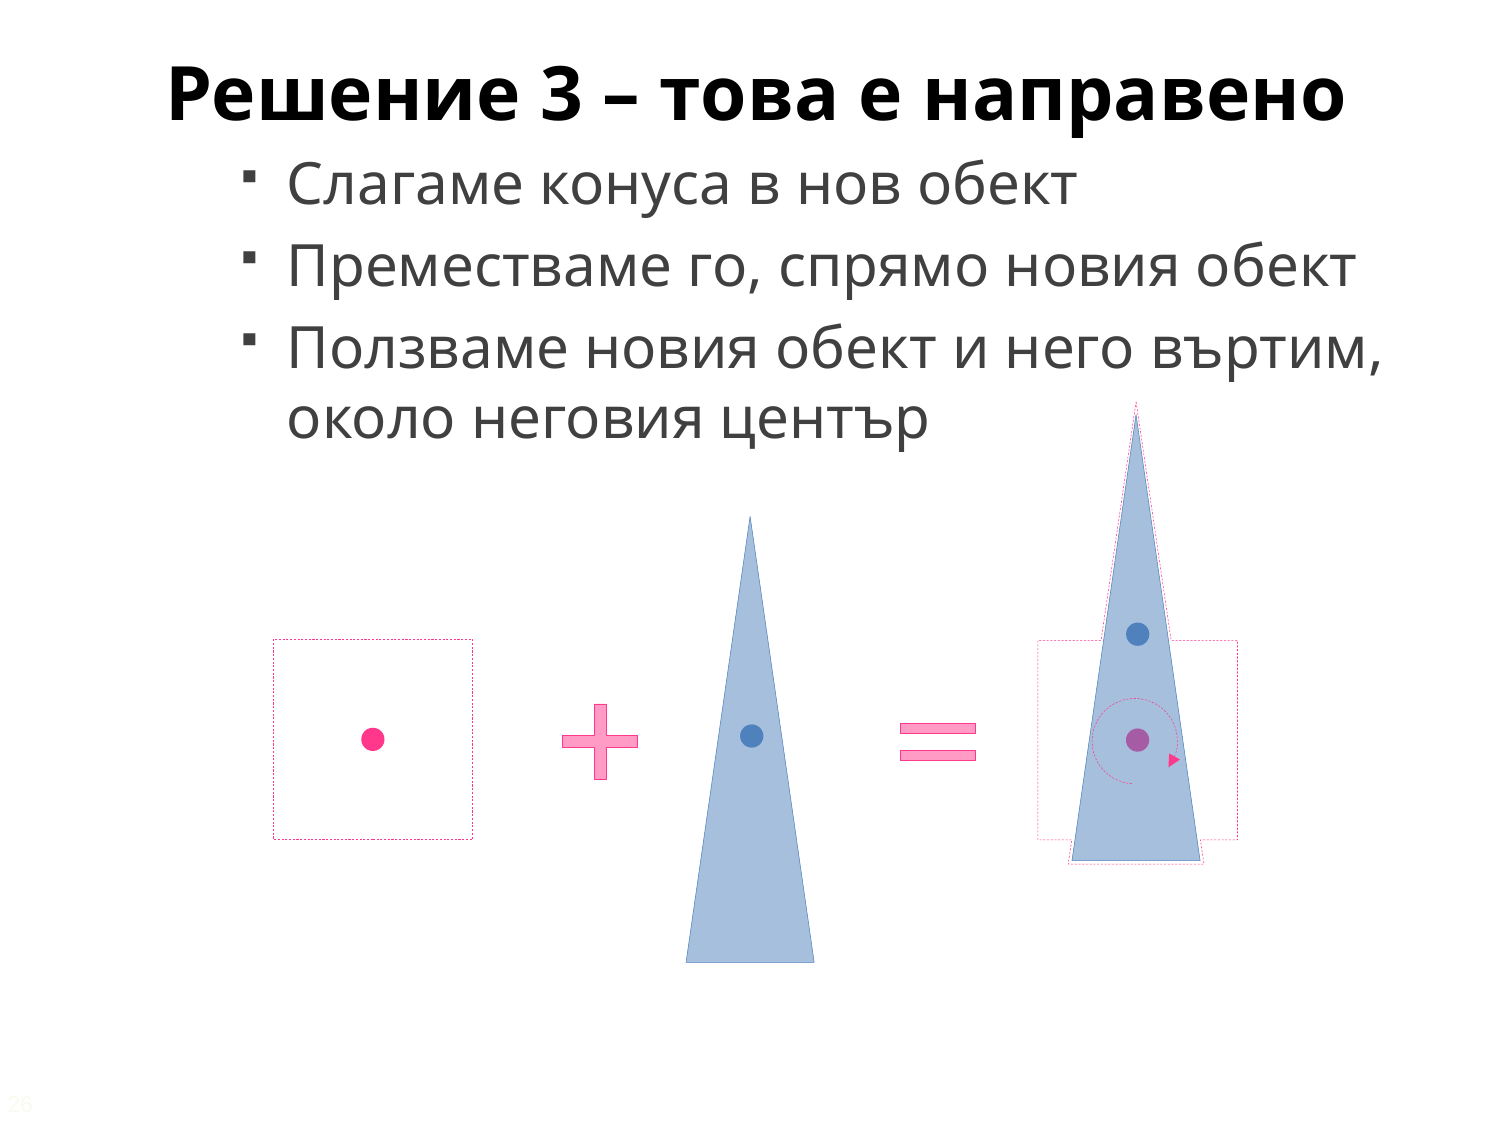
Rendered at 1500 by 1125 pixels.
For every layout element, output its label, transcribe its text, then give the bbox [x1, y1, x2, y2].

text_box [1162, 575, 1167, 594]
text_box [359, 725, 387, 754]
text_box [1091, 697, 1180, 785]
text_box [271, 638, 475, 841]
text_box [898, 721, 977, 735]
text_box [561, 702, 640, 781]
list Решение 3 – това е направено Слагаме конуса в нов обект Преместваме го, спрямо новия обект Ползваме новия обект и него въртим, около неговия център [150, 37, 1488, 1113]
text_box [1099, 620, 1104, 639]
text_box [1069, 412, 1203, 863]
text_box [1158, 546, 1162, 566]
text_box [1035, 632, 1240, 867]
text_box [1103, 592, 1108, 610]
text_box [1107, 563, 1112, 581]
text_box [1133, 401, 1141, 419]
text_box [683, 514, 817, 965]
text_box [1166, 604, 1171, 622]
text_box [898, 748, 977, 762]
text_box [1123, 620, 1152, 648]
text_box [738, 722, 766, 750]
